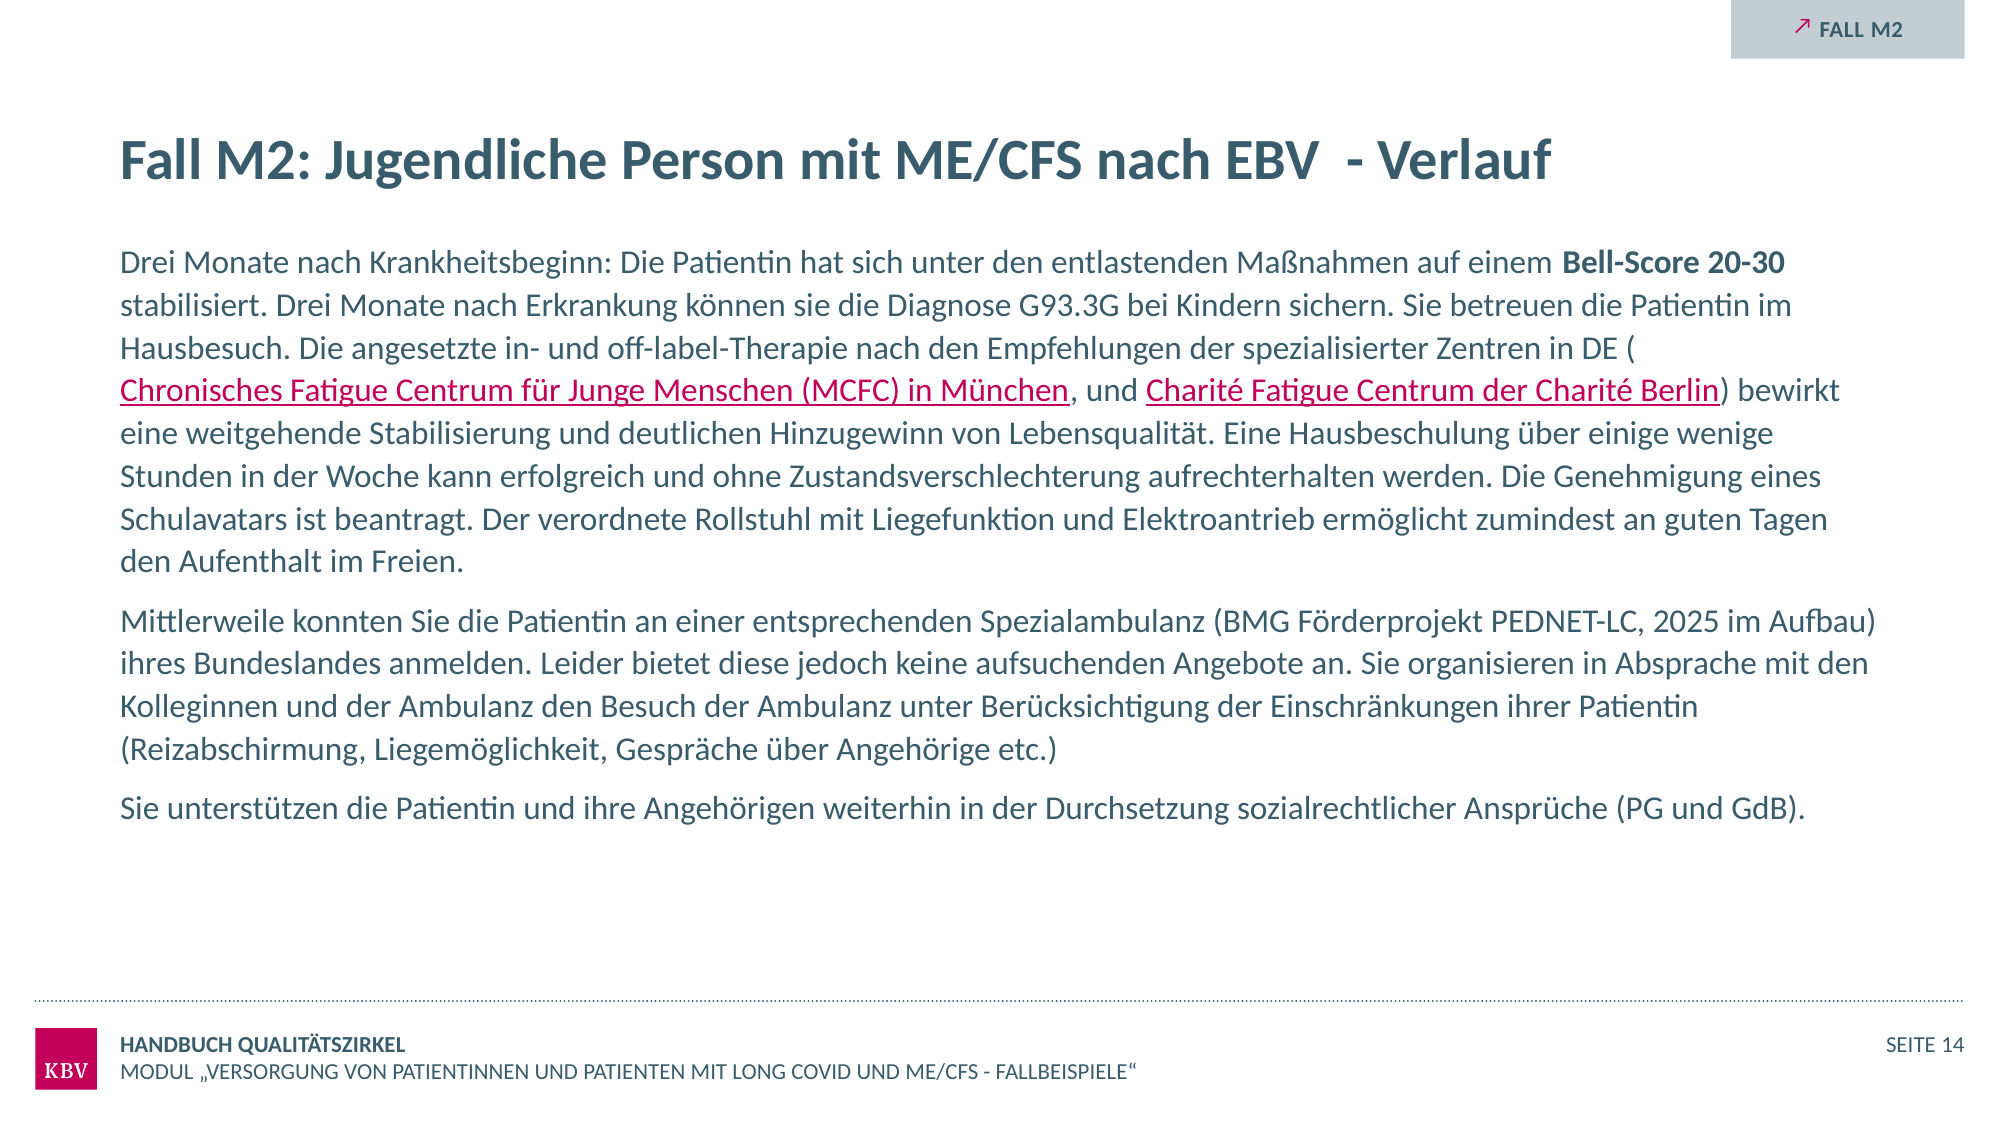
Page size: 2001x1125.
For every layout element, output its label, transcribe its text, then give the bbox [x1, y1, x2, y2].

slide_number Seite 14 [1787, 1030, 1965, 1057]
slide_number Modul „Versorgung von Patientinnen und Patienten mit Long COVID und ME/CFS - Fallbeispiele“ [120, 1057, 1668, 1084]
list Fall M2 [1731, 0, 1965, 59]
list Drei Monate nach Krankheitsbeginn: Die Patientin hat sich unter den entlastenden Maßnahmen auf einem Bell-Score 20-30 stabilisiert. Drei Monate nach Erkrankung können sie die Diagnose G93.3G bei Kindern sichern. Sie betreuen die Patientin im Hausbesuch. Die angesetzte in- und off-label-Therapie nach den Empfehlungen der spezialisierter Zentren in DE (Chronisches Fatigue Centrum für Junge Menschen (MCFC) in München, und Charité Fatigue Centrum der Charité Berlin) bewirkt eine weitgehende Stabilisierung und deutlichen Hinzugewinn von Lebensqualität. Eine Hausbeschulung über einige wenige Stunden in der Woche kann erfolgreich und ohne Zustandsverschlechterung aufrechterhalten werden. Die Genehmigung eines Schulavatars ist beantragt. Der verordnete Rollstuhl mit Liegefunktion und Elektroantrieb ermöglicht zumindest an guten Tagen den Aufenthalt im Freien. Mittlerweile konnten Sie die Patientin an einer entsprechenden Spezialambulanz (BMG Förderprojekt PEDNET-LC, 2025 im Aufbau) ihres Bundeslandes anmelden. Leider bietet diese jedoch keine aufsuchenden Angebote an. Sie organisieren in Absprache mit den Kolleginnen und der Ambulanz den Besuch der Ambulanz unter Berücksichtigung der Einschränkungen ihrer Patientin (Reizabschirmung, Liegemöglichkeit, Gespräche über Angehörige etc.) Sie unterstützen die Patientin und ihre Angehörigen weiterhin in der Durchsetzung sozialrechtlicher Ansprüche (PG und GdB). [120, 237, 1880, 945]
footer Handbuch Qualitätszirkel [120, 1030, 1668, 1057]
title Fall M2: Jugendliche Person mit ME/CFS nach EBV - Verlauf [120, 129, 1880, 201]
